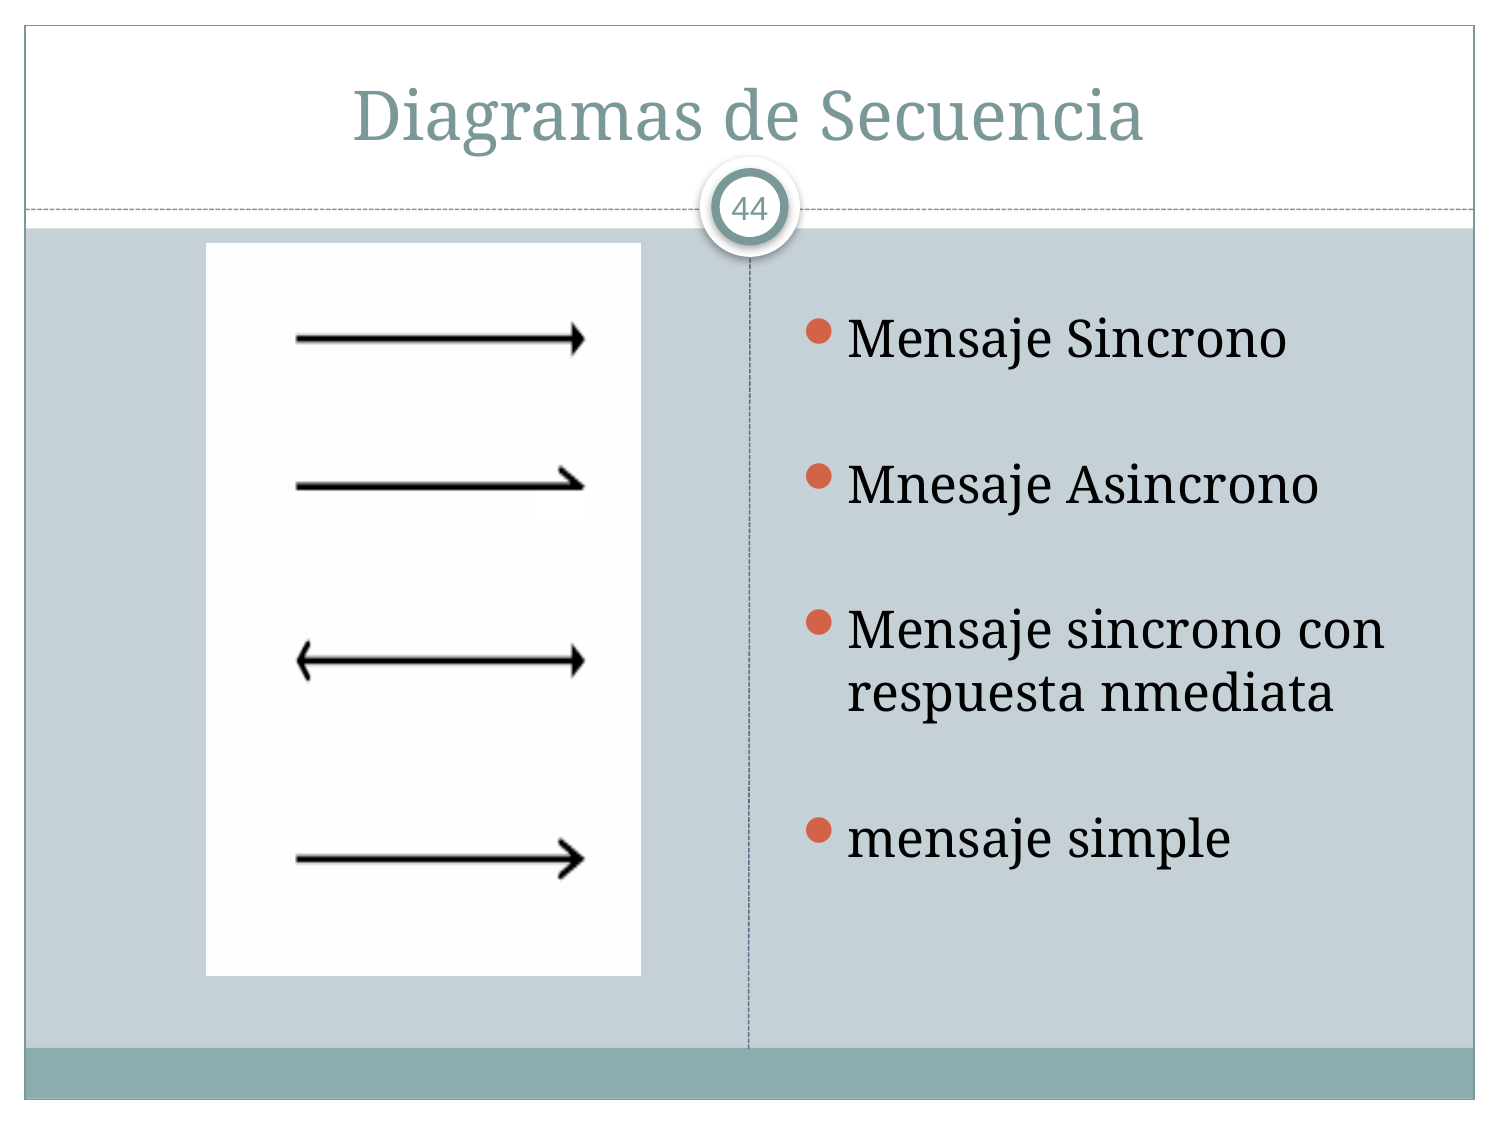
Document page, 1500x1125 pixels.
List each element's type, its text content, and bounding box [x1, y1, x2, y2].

list Mensaje Sincrono Mnesaje Asincrono Mensaje sincrono con respuesta nmediata mensaje simple [787, 224, 1450, 993]
slide_number 44 [712, 170, 788, 243]
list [206, 243, 641, 977]
title Diagramas de Secuencia [49, 37, 1450, 162]
